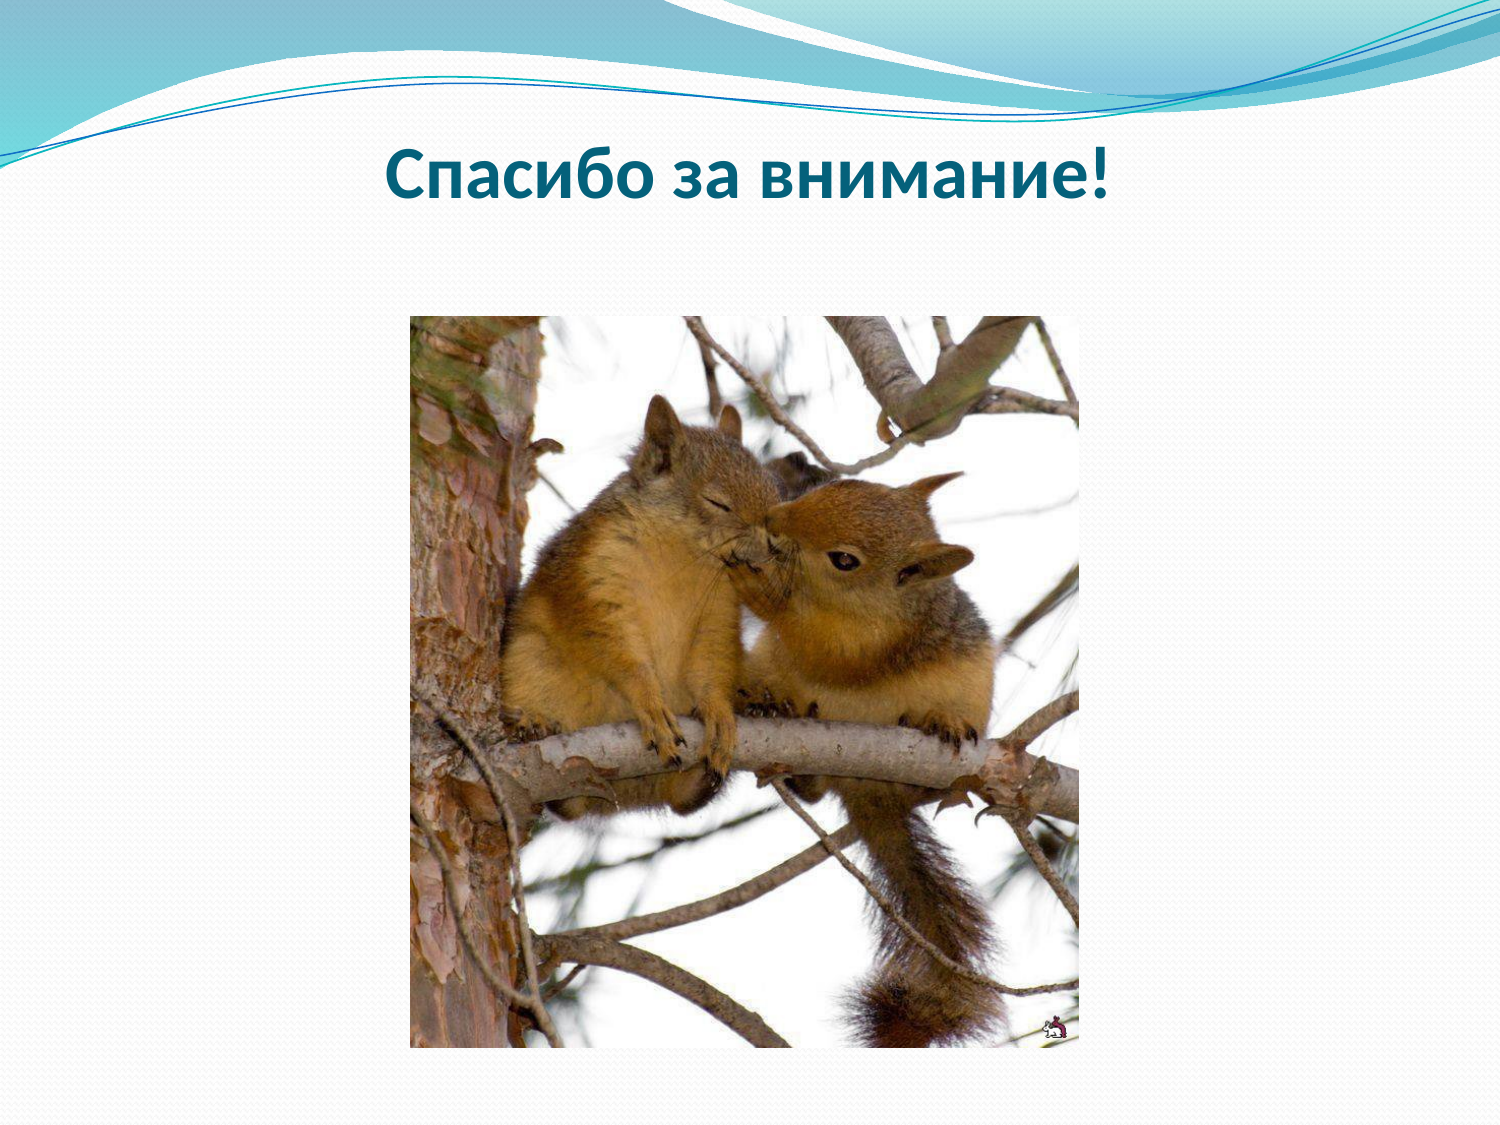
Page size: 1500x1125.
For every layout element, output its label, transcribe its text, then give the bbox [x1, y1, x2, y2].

picture [409, 316, 1079, 1048]
title Спасибо за внимание! [75, 115, 1425, 303]
